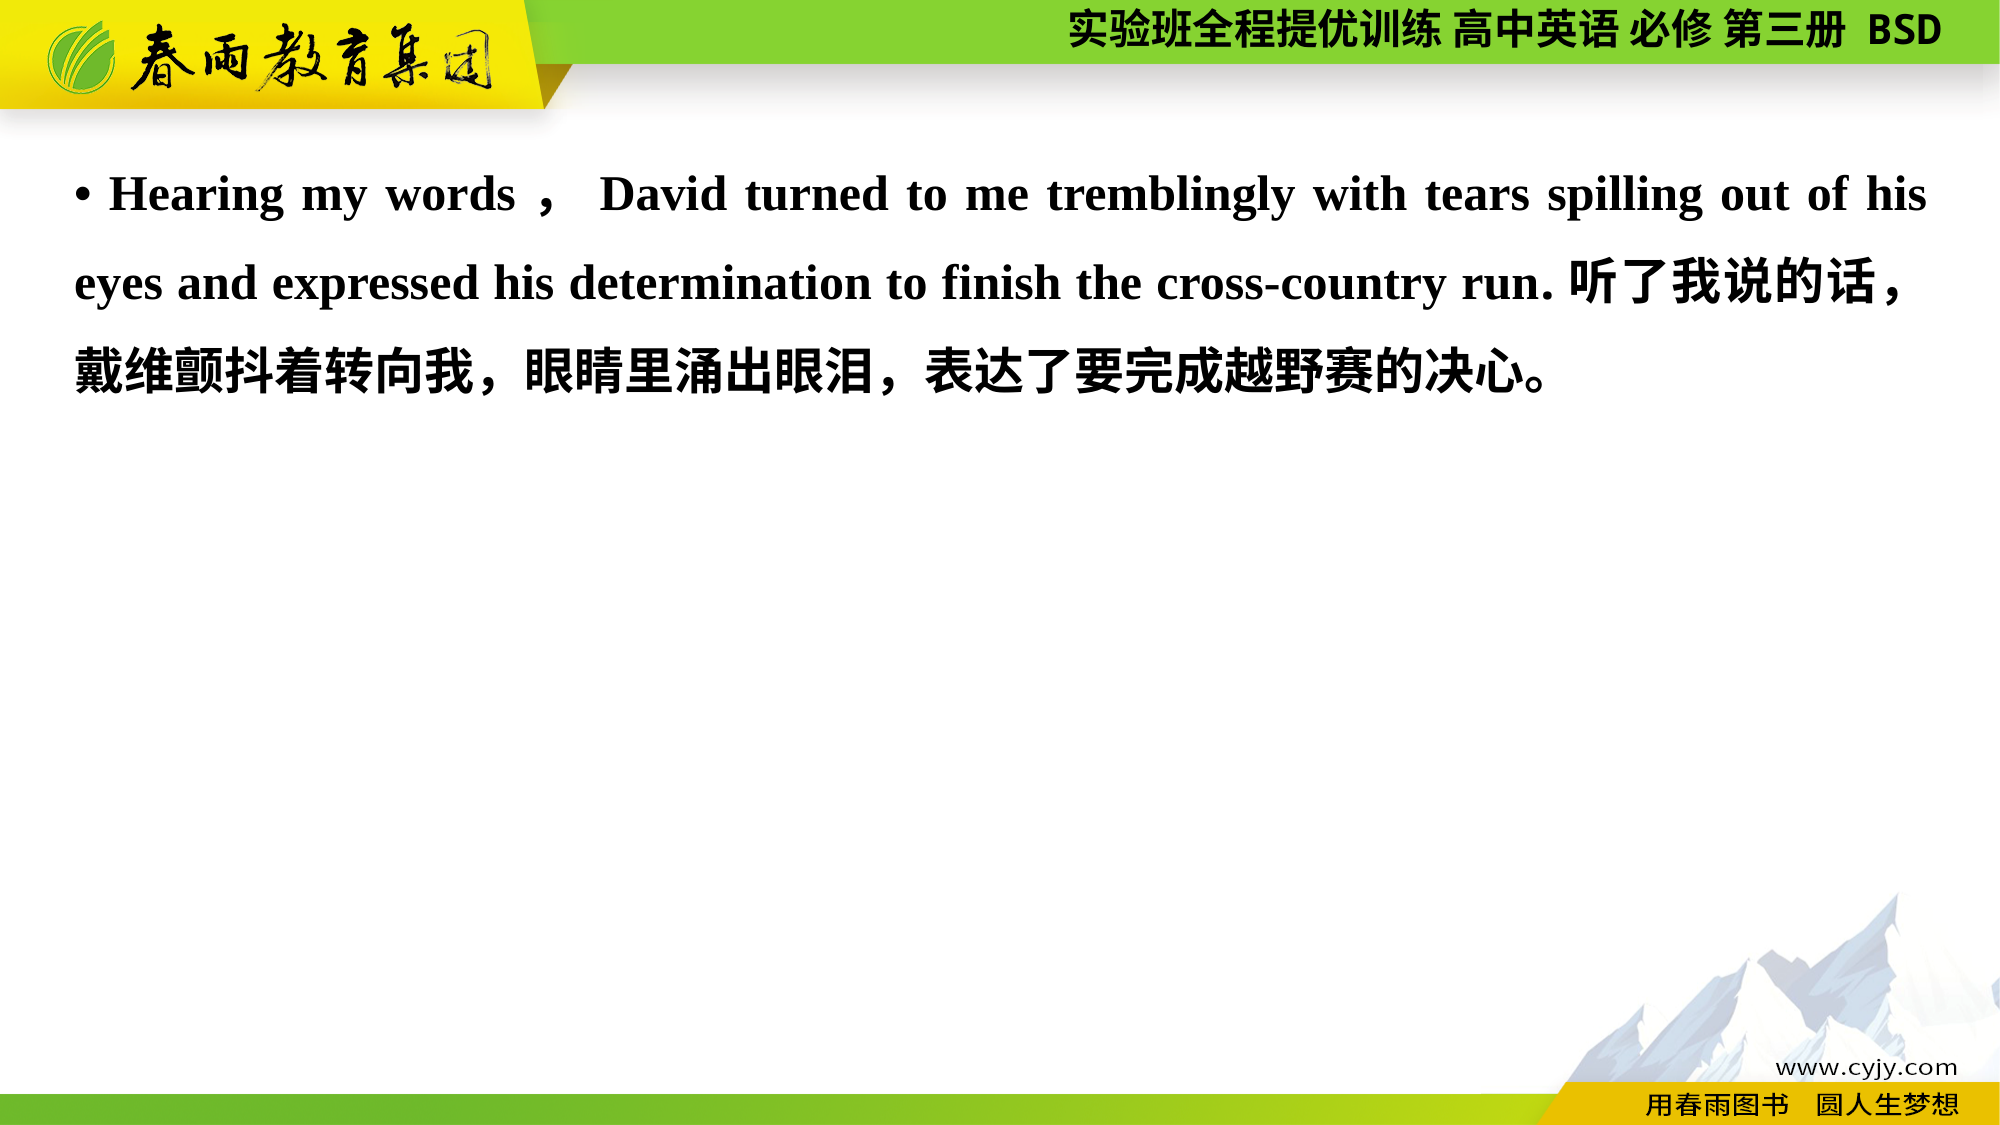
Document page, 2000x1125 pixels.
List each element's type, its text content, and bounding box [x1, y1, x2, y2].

list • Hearing my words，David turned to me tremblingly with tears spilling out of his eyes and expressed his determination to finish the cross-country run.听了我说的话，戴维颤抖着转向我，眼睛里涌出眼泪，表达了要完成越野赛的决心。 [59, 122, 1944, 399]
picture [0, 0, 2000, 1125]
